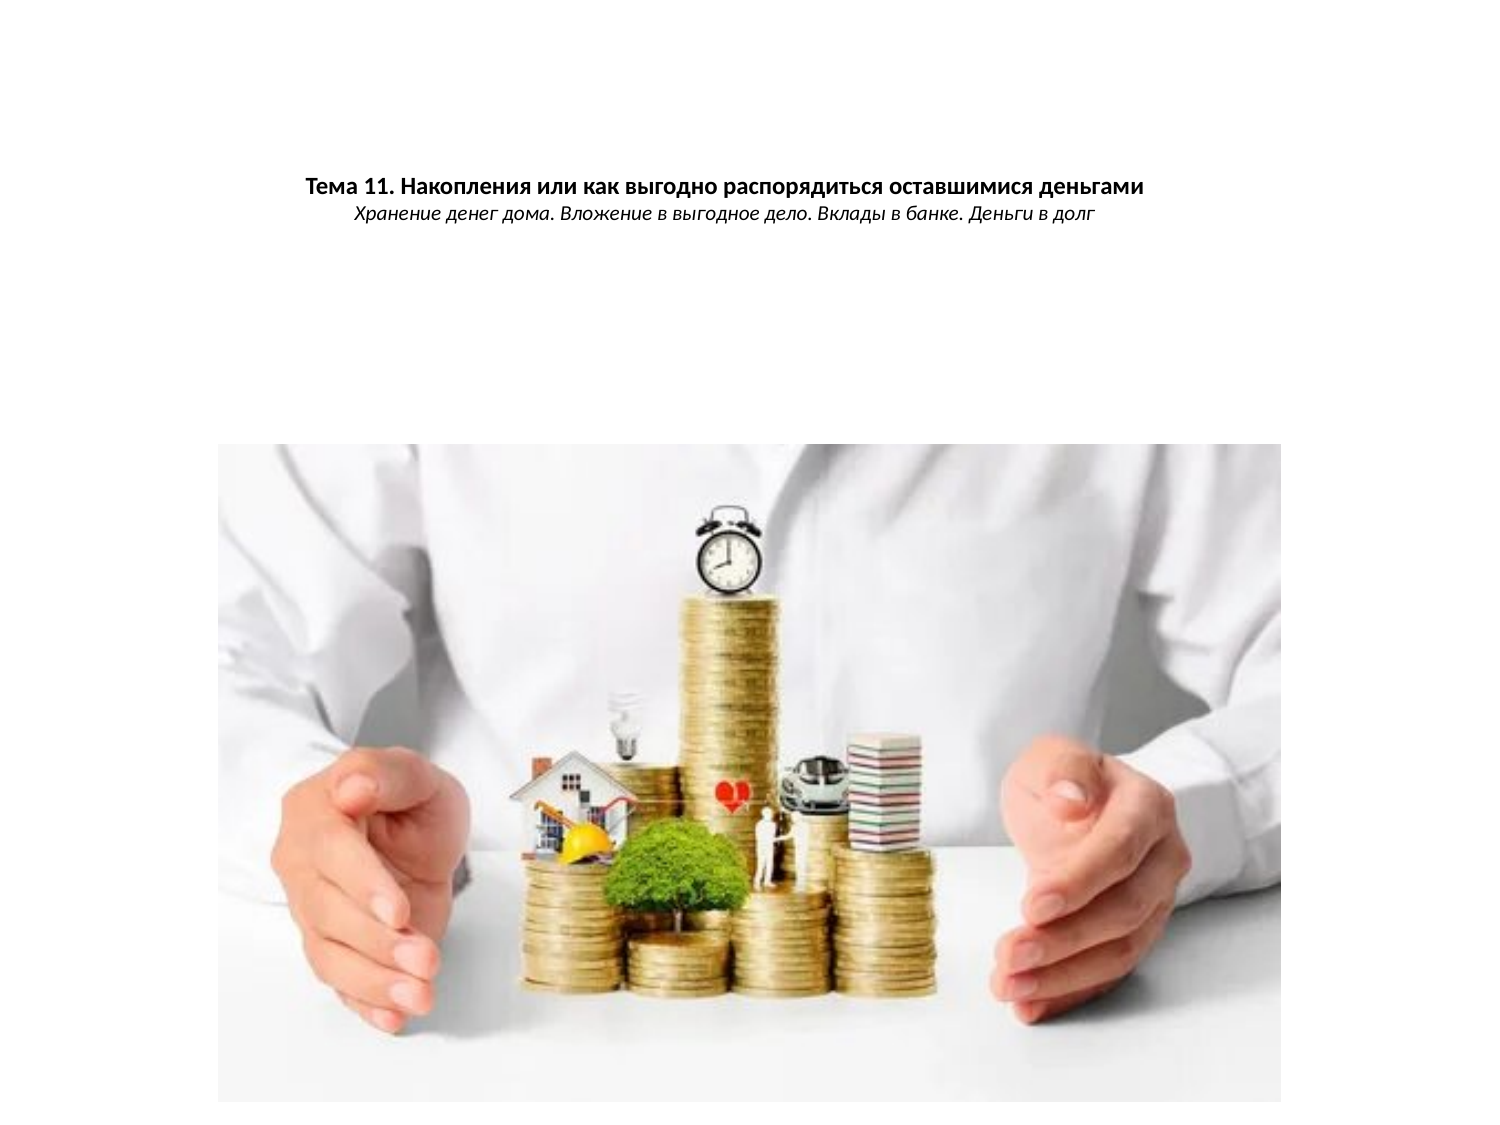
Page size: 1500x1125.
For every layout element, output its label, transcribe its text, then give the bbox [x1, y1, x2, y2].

picture [218, 444, 1281, 1102]
title Тема 11. Накопления или как выгодно распорядиться оставшимися деньгами Хранение денег дома. Вложение в выгодное дело. Вклады в банке. Деньги в долг [50, 71, 1400, 260]
